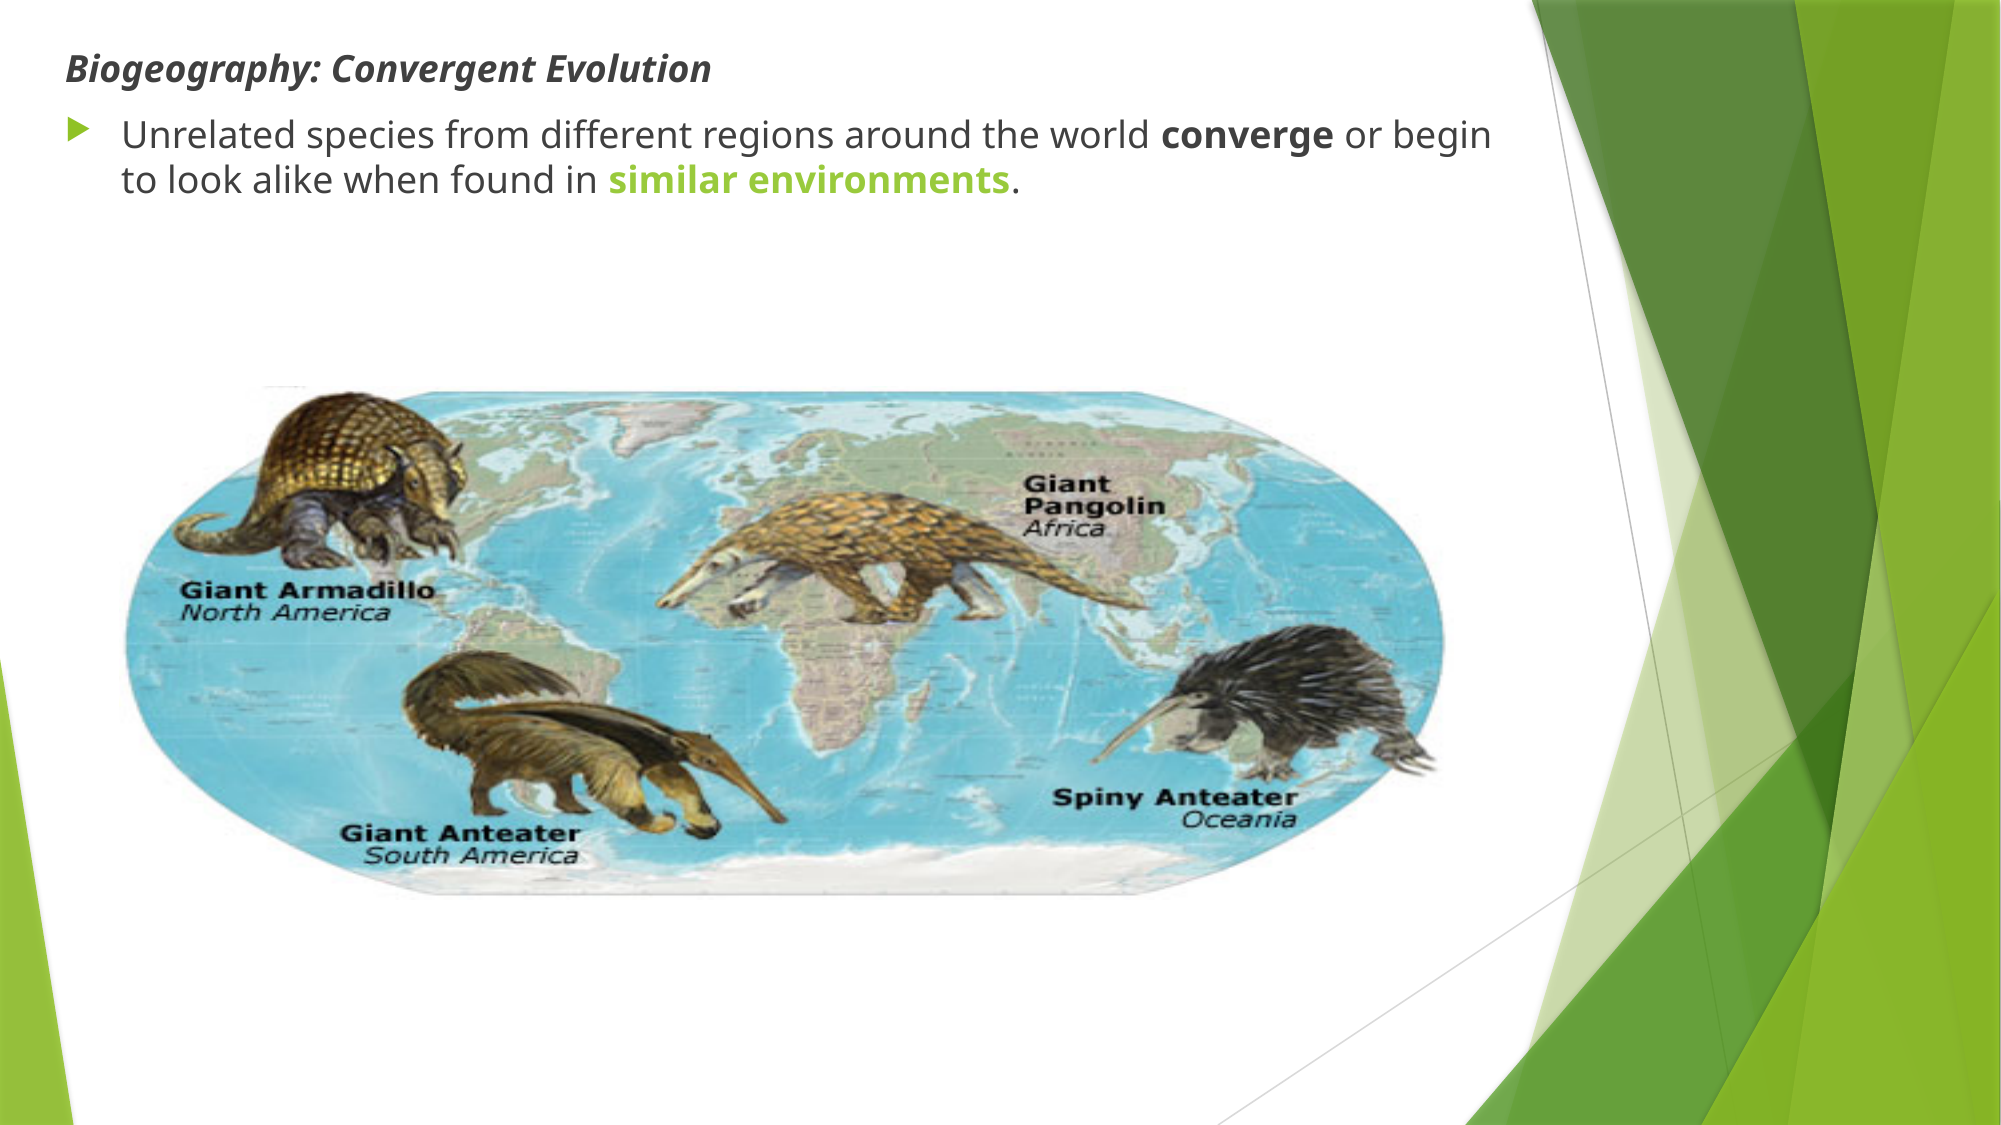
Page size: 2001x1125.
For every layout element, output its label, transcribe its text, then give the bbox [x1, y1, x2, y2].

list Biogeography: Convergent Evolution Unrelated species from different regions around the world converge or begin to look alike when found in similar environments. [50, 37, 1515, 1063]
picture [118, 386, 1454, 900]
